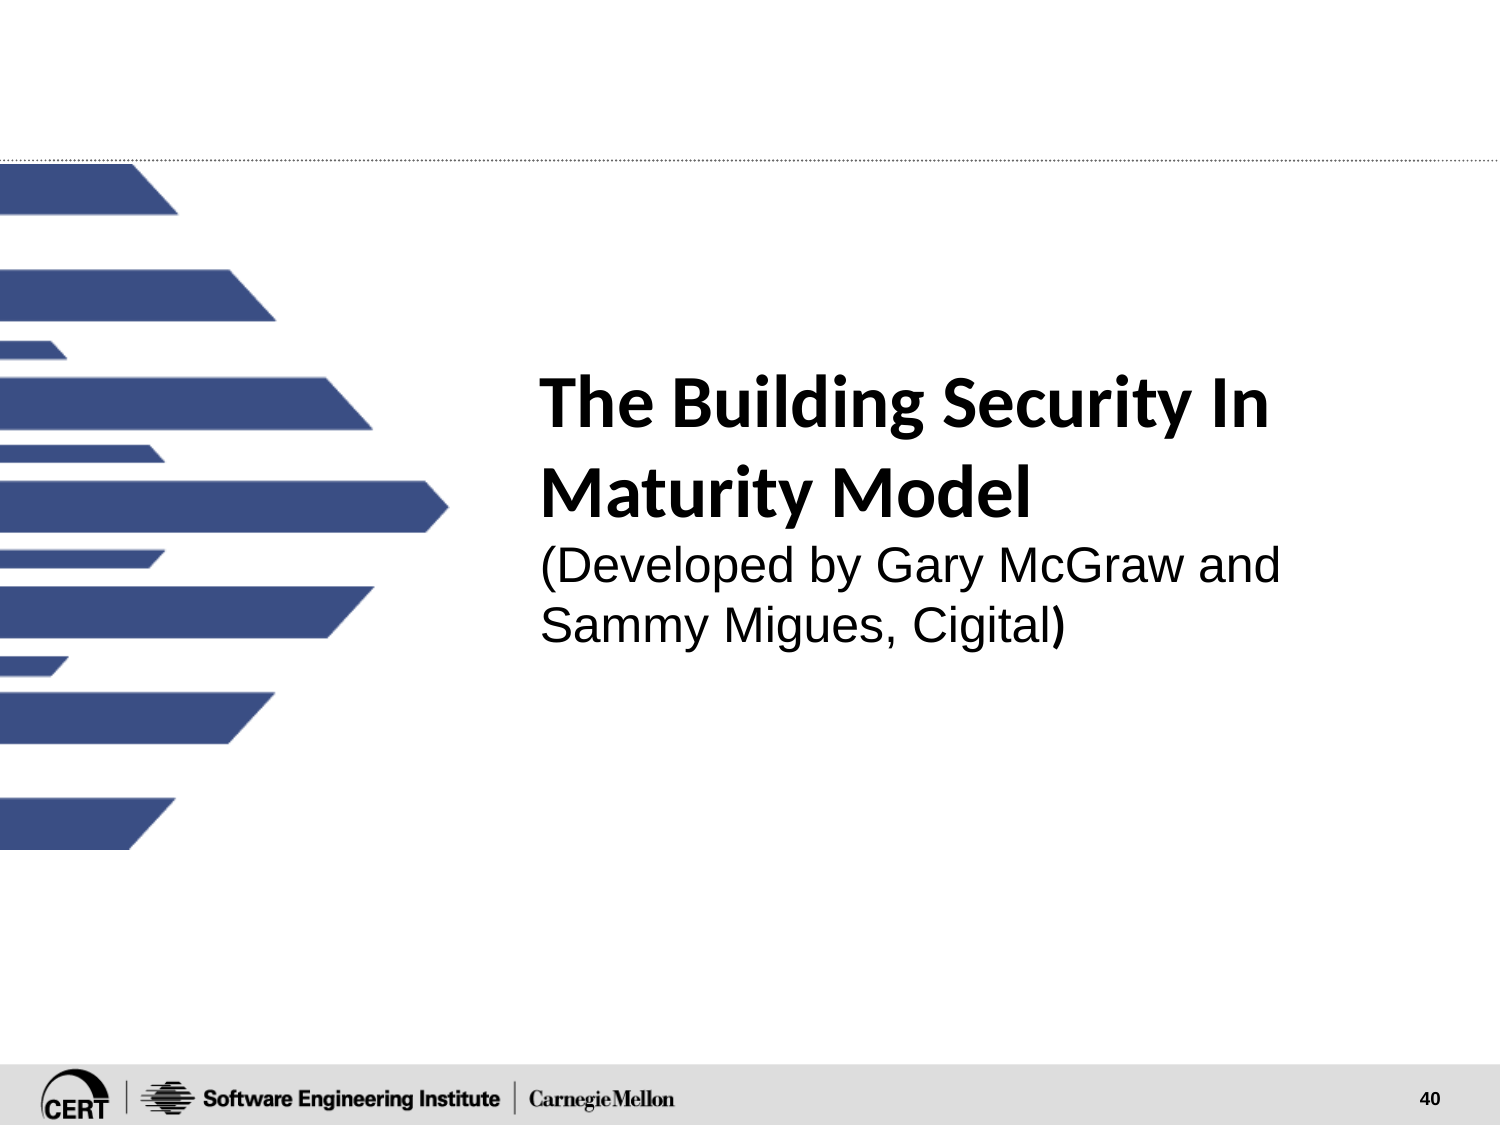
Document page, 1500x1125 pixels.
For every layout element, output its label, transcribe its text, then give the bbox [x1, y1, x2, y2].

text_box The Building Security In Maturity Model (Developed by Gary McGraw and Sammy Migues, Cigital) [525, 399, 1475, 717]
picture [24, 1065, 688, 1125]
picture [0, 164, 450, 851]
